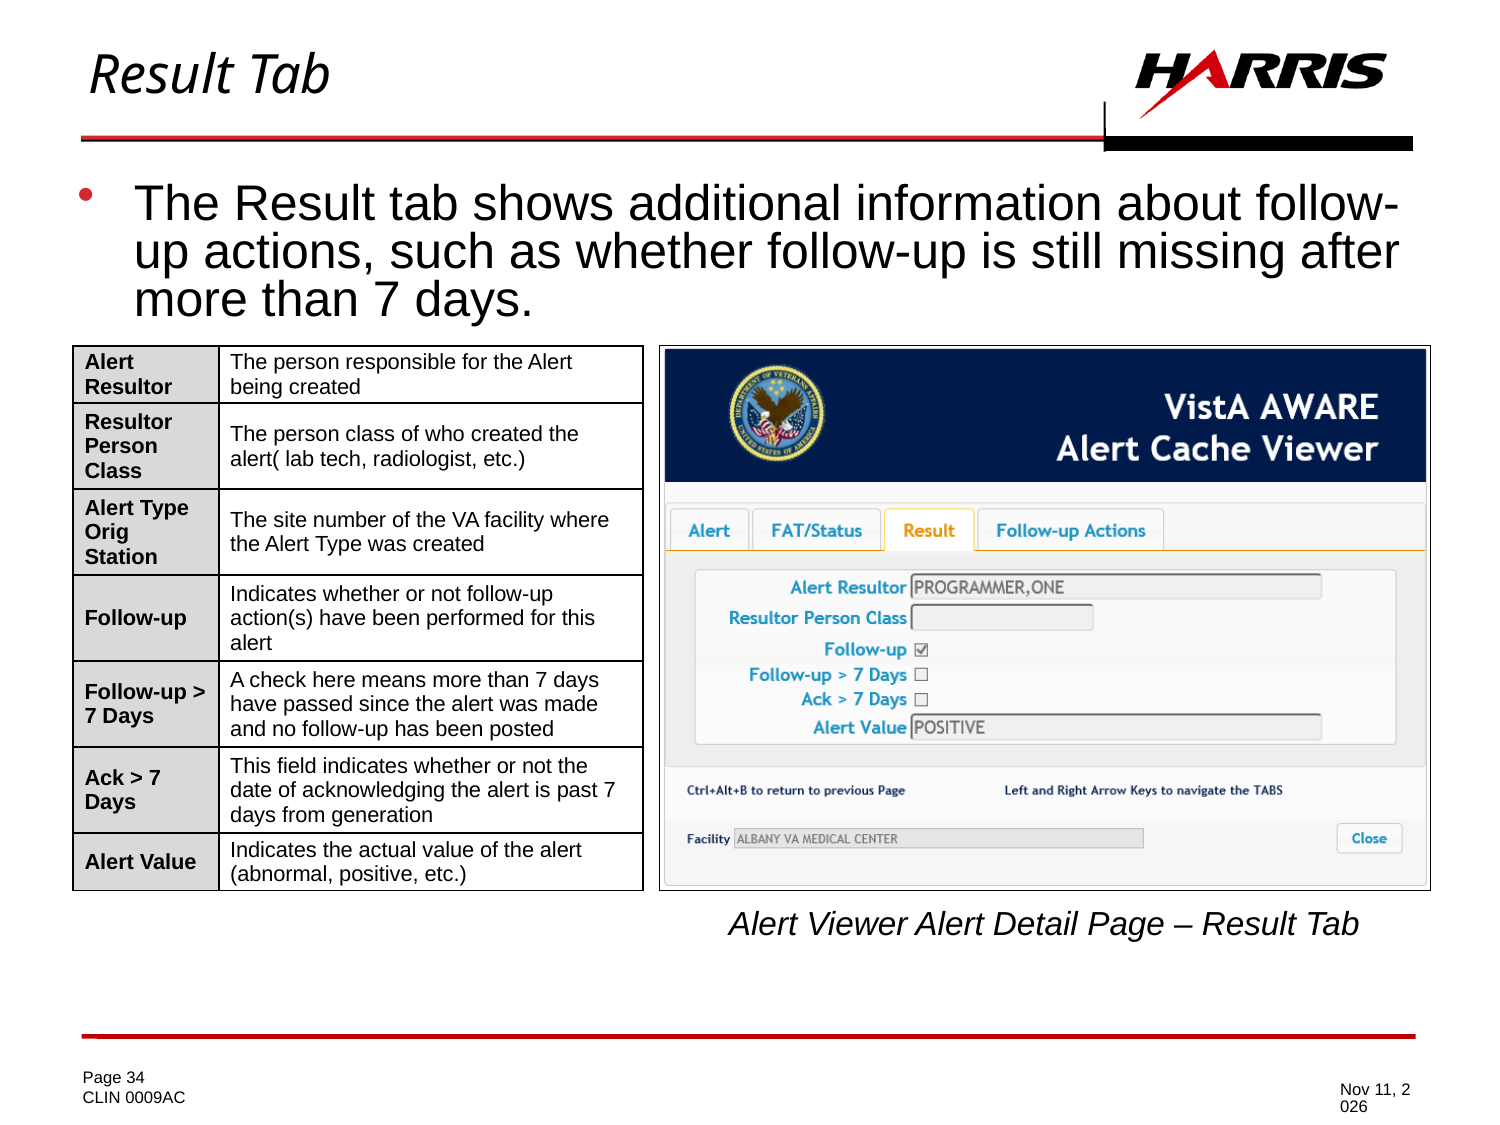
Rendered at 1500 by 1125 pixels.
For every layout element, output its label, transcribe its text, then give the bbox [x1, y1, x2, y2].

table_cell A check here means more than 7 days have passed since the alert was made and no follow-up has been posted [220, 662, 642, 746]
table_cell Alert Value [74, 834, 218, 890]
slide_number 10-Jul-15 [1324, 1066, 1435, 1111]
table_cell Follow-up [74, 576, 218, 660]
picture [1135, 49, 1387, 119]
picture [659, 345, 1431, 891]
table_cell Alert Type Orig Station [74, 490, 218, 574]
table_cell Follow-up > 7 Days [74, 662, 218, 746]
table_cell Indicates whether or not follow-up action(s) have been performed for this alert [220, 576, 642, 660]
table_header The person responsible for the Alert being created [220, 372, 642, 402]
table_cell This field indicates whether or not the date of acknowledging the alert is past 7 days from generation [220, 748, 642, 832]
table_cell The person class of who created the alert( lab tech, radiologist, etc.) [220, 404, 642, 488]
table_cell Indicates the actual value of the alert (abnormal, positive, etc.) [220, 834, 642, 890]
table_cell The site number of the VA facility where the Alert Type was created [220, 490, 642, 574]
list The Result tab shows additional information about follow-up actions, such as whether follow-up is still missing after more than 7 days. [62, 174, 1460, 372]
table_cell Resultor Person Class [74, 404, 218, 488]
table_cell Ack > 7 Days [74, 748, 218, 832]
title Result Tab [73, 27, 962, 117]
list Alert Viewer Alert Detail Page – Result Tab [360, 902, 1500, 960]
table_header Alert Resultor [74, 372, 218, 402]
